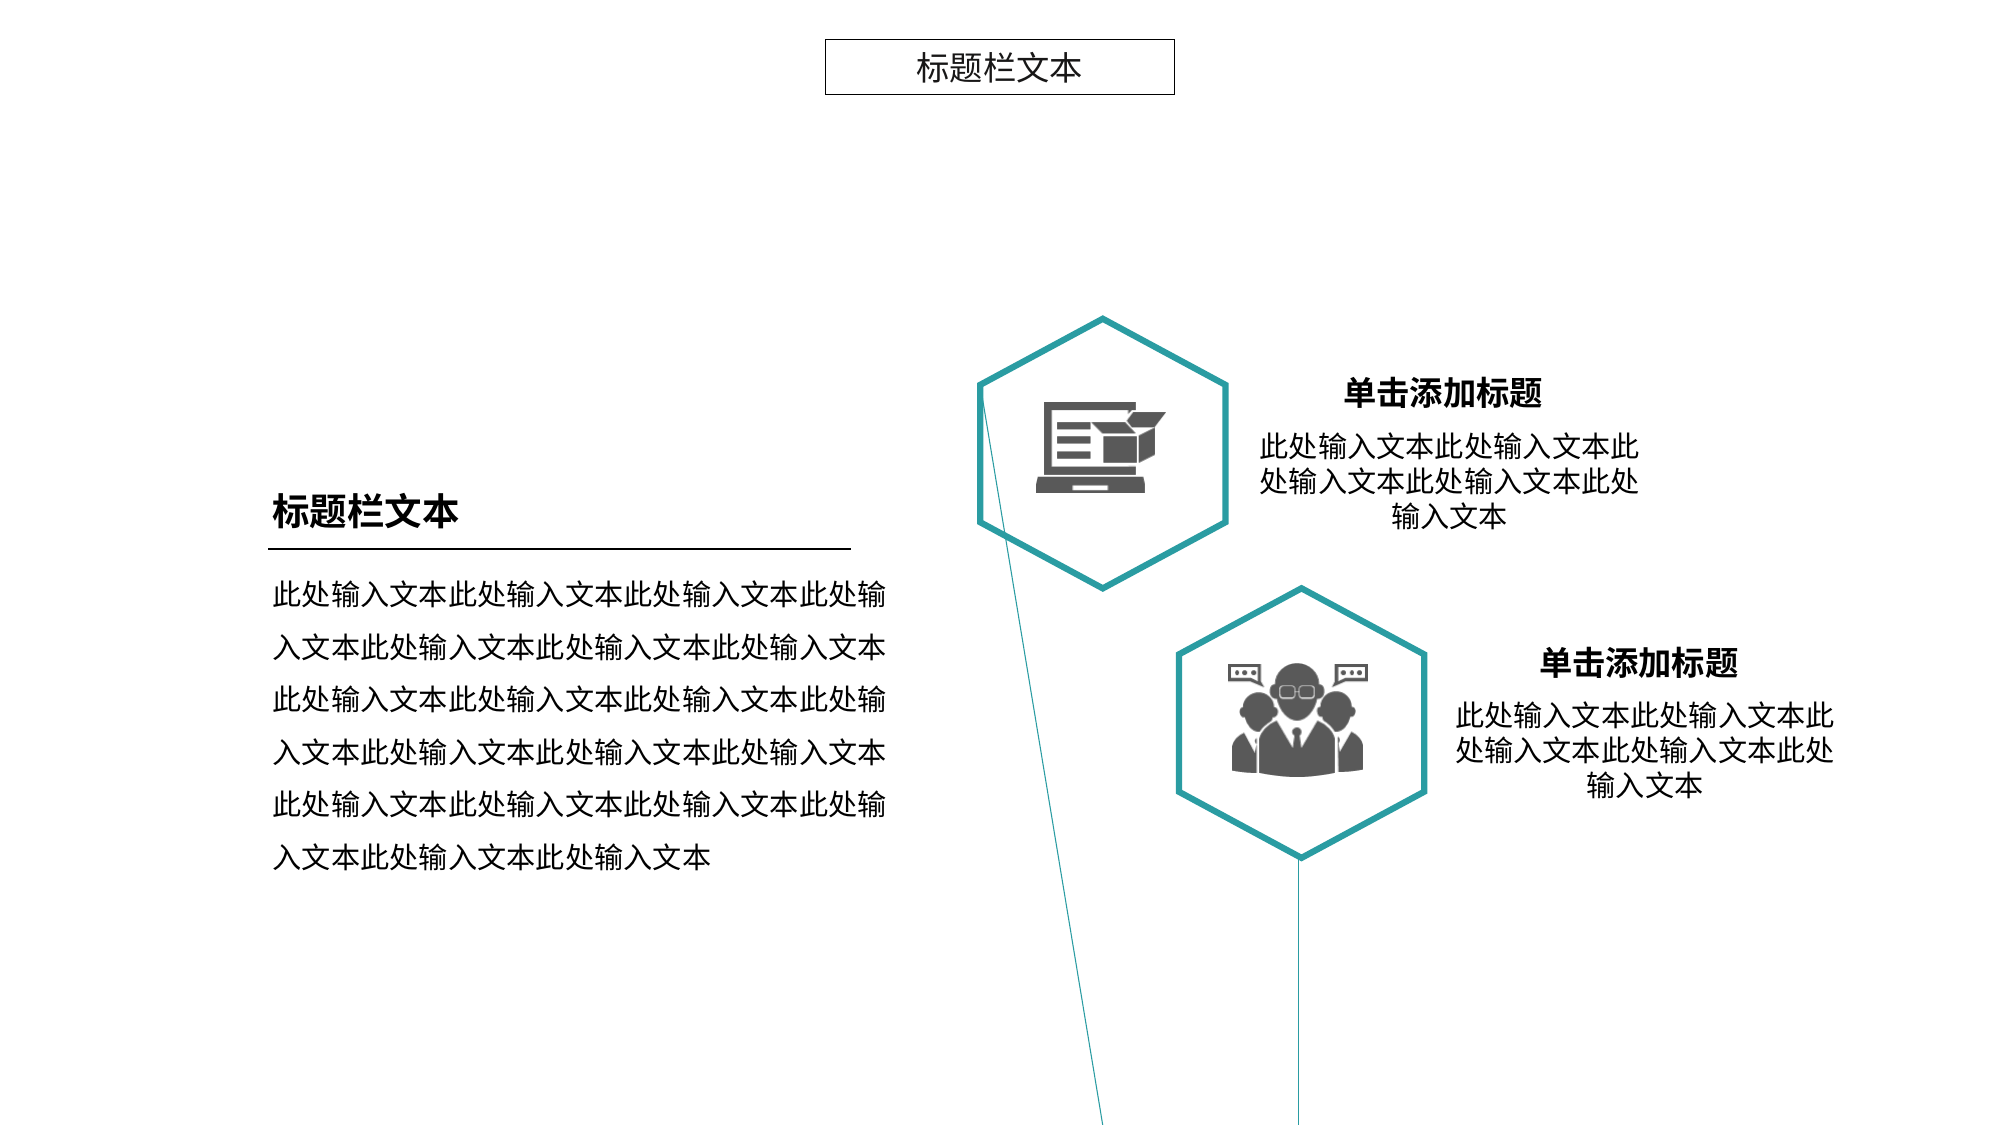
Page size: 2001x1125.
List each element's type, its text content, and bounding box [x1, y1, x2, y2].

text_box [1439, 634, 1852, 812]
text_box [1226, 588, 1425, 1125]
text_box 标题栏文本 [825, 39, 1175, 95]
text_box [1243, 364, 1656, 542]
text_box 标题栏文本 [257, 481, 631, 541]
text_box 此处输入文本此处输入文本此处输入文本此处输入文本此处输入文本此处输入文本此处输入文本此处输入文本此处输入文本此处输入文本此处输入文本此处输入文本此处输入文本此处输入文本此处输入文本此处输入文本此处输入文本此处输入文本此处输入文本此处输入文本 [257, 551, 905, 934]
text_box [980, 318, 1226, 1125]
